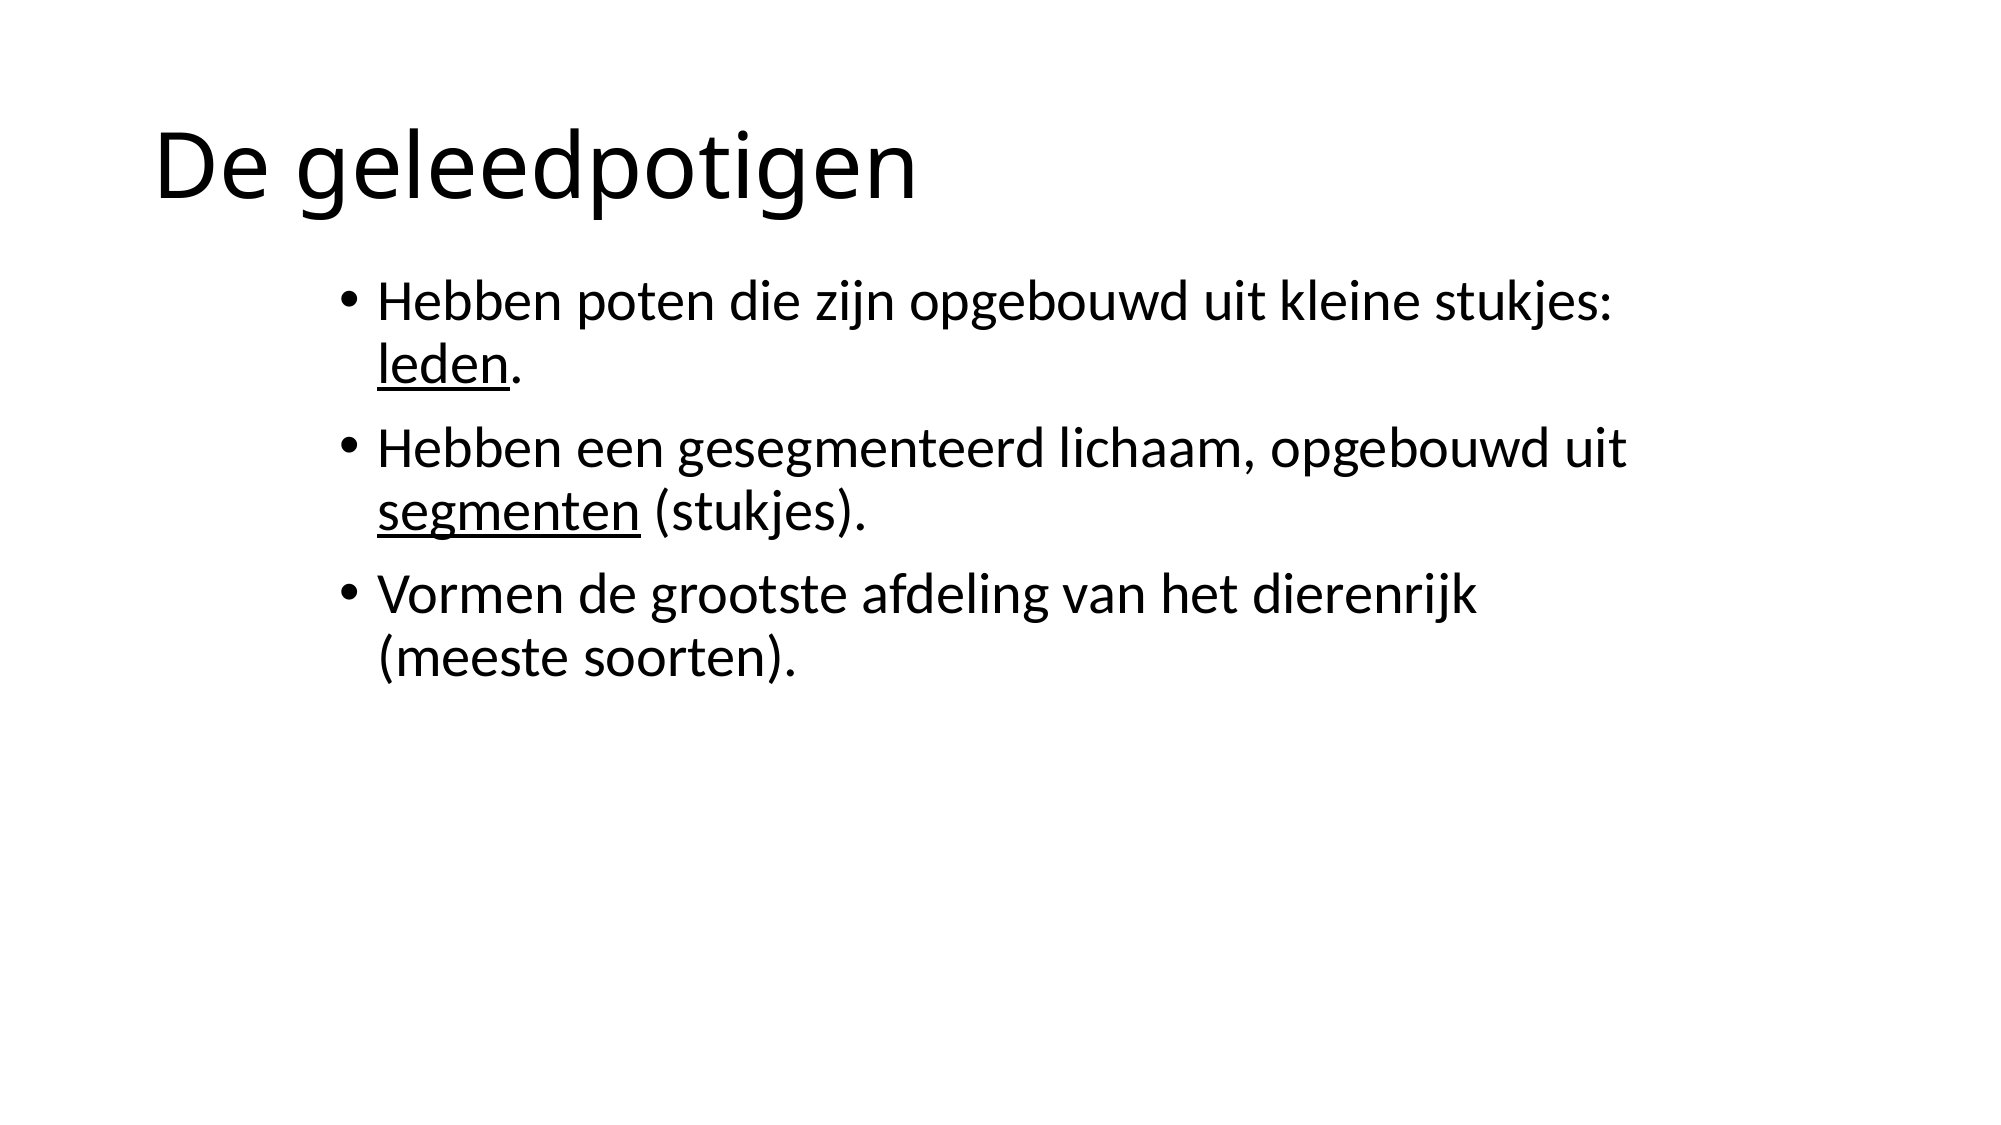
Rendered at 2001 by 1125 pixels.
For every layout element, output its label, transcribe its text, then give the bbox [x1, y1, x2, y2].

title De geleedpotigen [137, 59, 1863, 278]
list Hebben poten die zijn opgebouwd uit kleine stukjes: leden. Hebben een gesegmenteerd lichaam, opgebouwd uit segmenten (stukjes). Vormen de grootste afdeling van het dierenrijk (meeste soorten). [324, 262, 1675, 1094]
